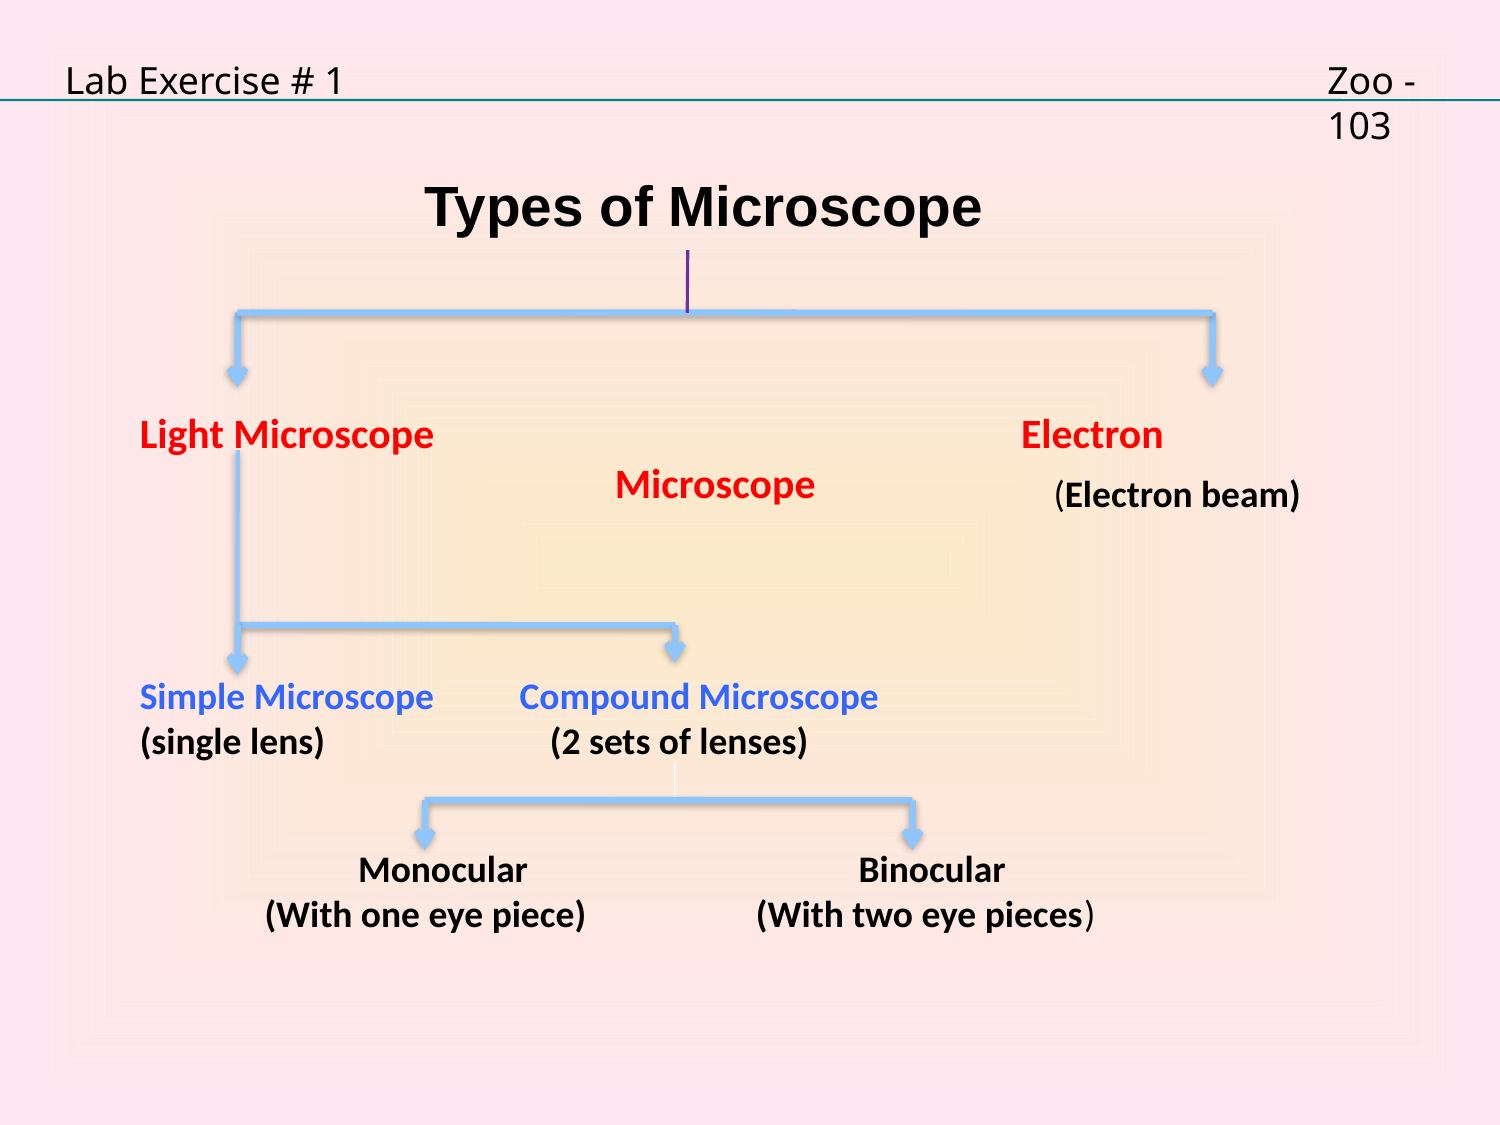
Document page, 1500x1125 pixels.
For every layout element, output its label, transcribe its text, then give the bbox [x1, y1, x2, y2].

text_box Monocular Binocular (With one eye piece) (With two eye pieces) [249, 837, 1238, 987]
text_box Electron Microscope [600, 399, 1388, 515]
text_box Zoo - 103 [1312, 49, 1475, 100]
text_box Zoo - 103 [1312, 101, 1475, 155]
text_box Light Microscope [124, 399, 500, 465]
text_box Lab Exercise # 1 [50, 100, 400, 110]
text_box Simple Microscope Compound Microscope (single lens) (2 sets of lenses) [125, 574, 900, 860]
text_box (Electron beam) [899, 462, 1413, 523]
text_box Lab Exercise # 1 [50, 49, 400, 99]
title Types of Microscope [274, 137, 1088, 251]
